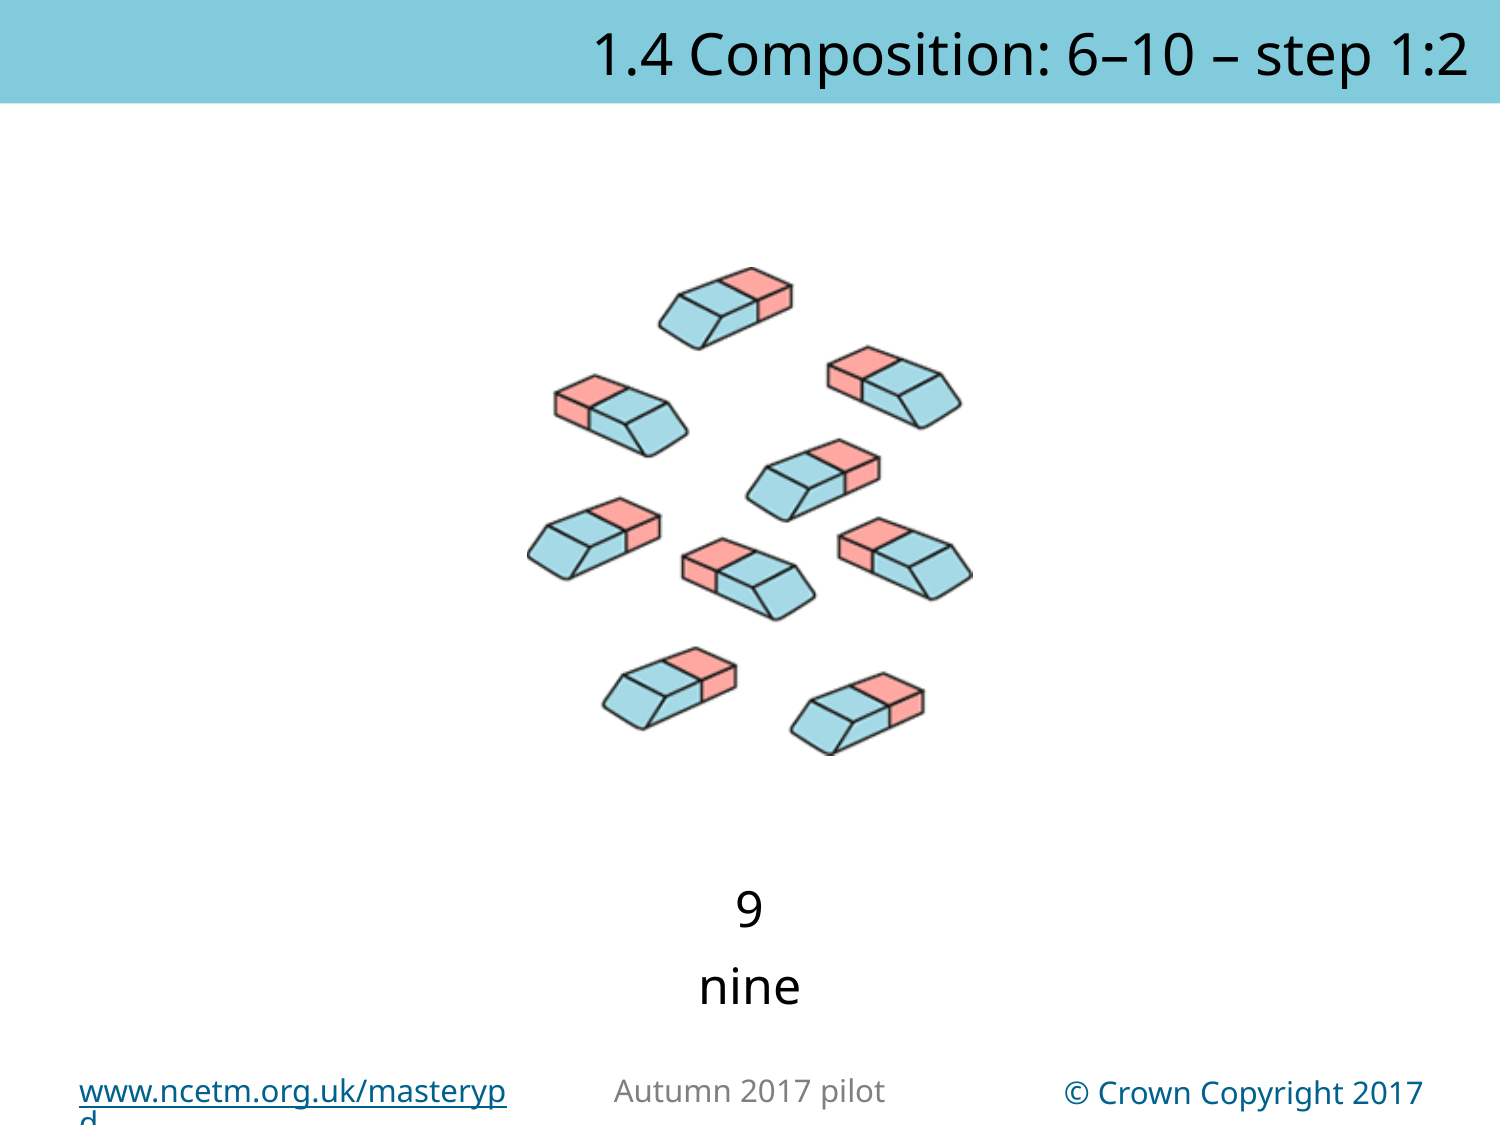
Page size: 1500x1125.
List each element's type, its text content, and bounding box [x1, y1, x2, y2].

text_box nine [673, 947, 827, 1023]
text_box 9 [720, 869, 780, 945]
list 1.4 Composition: 6–10 – step 1:2 [0, 0, 1500, 104]
picture [527, 266, 973, 757]
